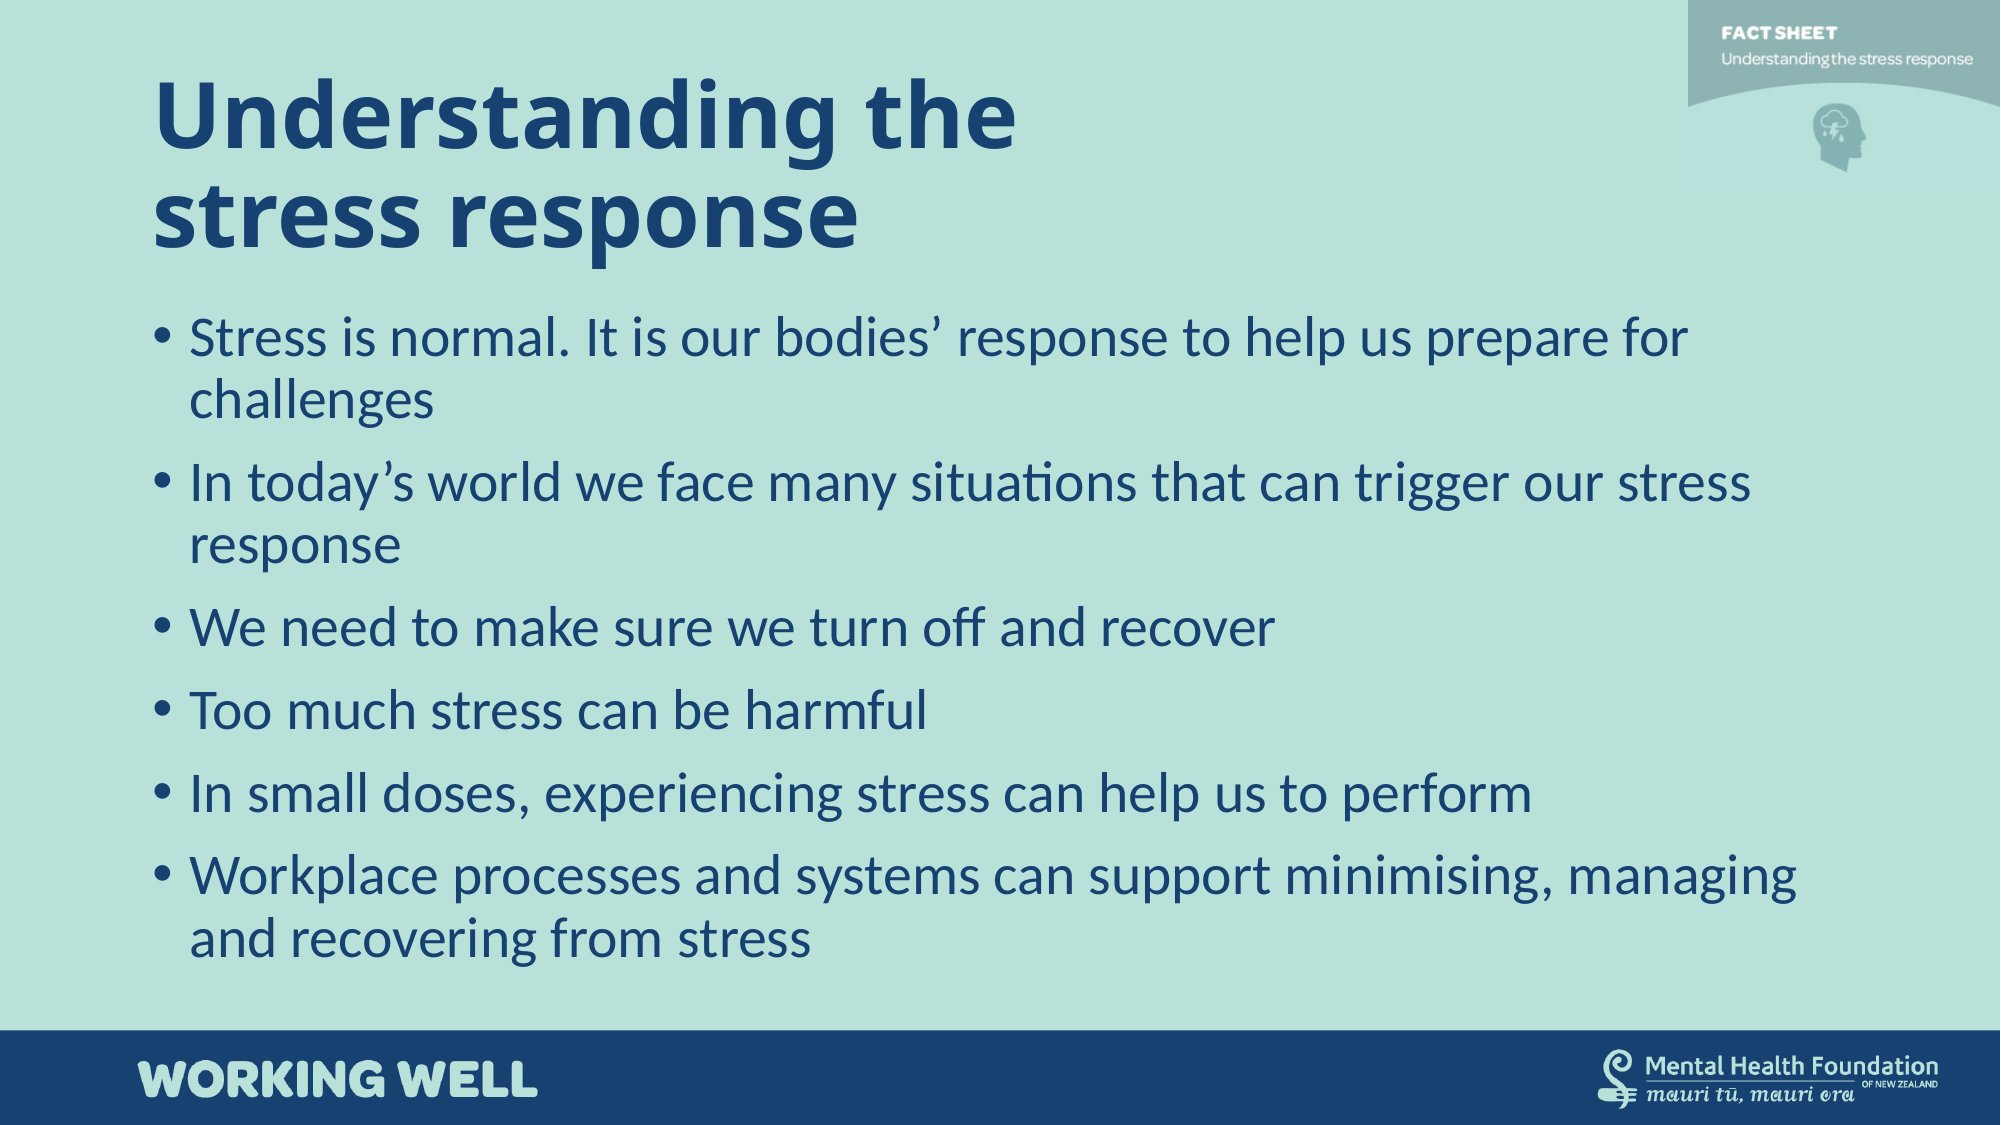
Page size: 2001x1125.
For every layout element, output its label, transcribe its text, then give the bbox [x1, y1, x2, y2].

picture [1597, 1049, 1938, 1109]
title Understanding the stress response [137, 59, 1863, 278]
list Stress is normal. It is our bodies’ response to help us prepare for challenges In today’s world we face many situations that can trigger our stress response We need to make sure we turn off and recover Too much stress can be harmful In small doses, experiencing stress can help us to perform Workplace processes and systems can support minimising, managing and recovering from stress [137, 299, 1863, 978]
picture [137, 1060, 538, 1098]
picture [1688, 0, 2000, 195]
